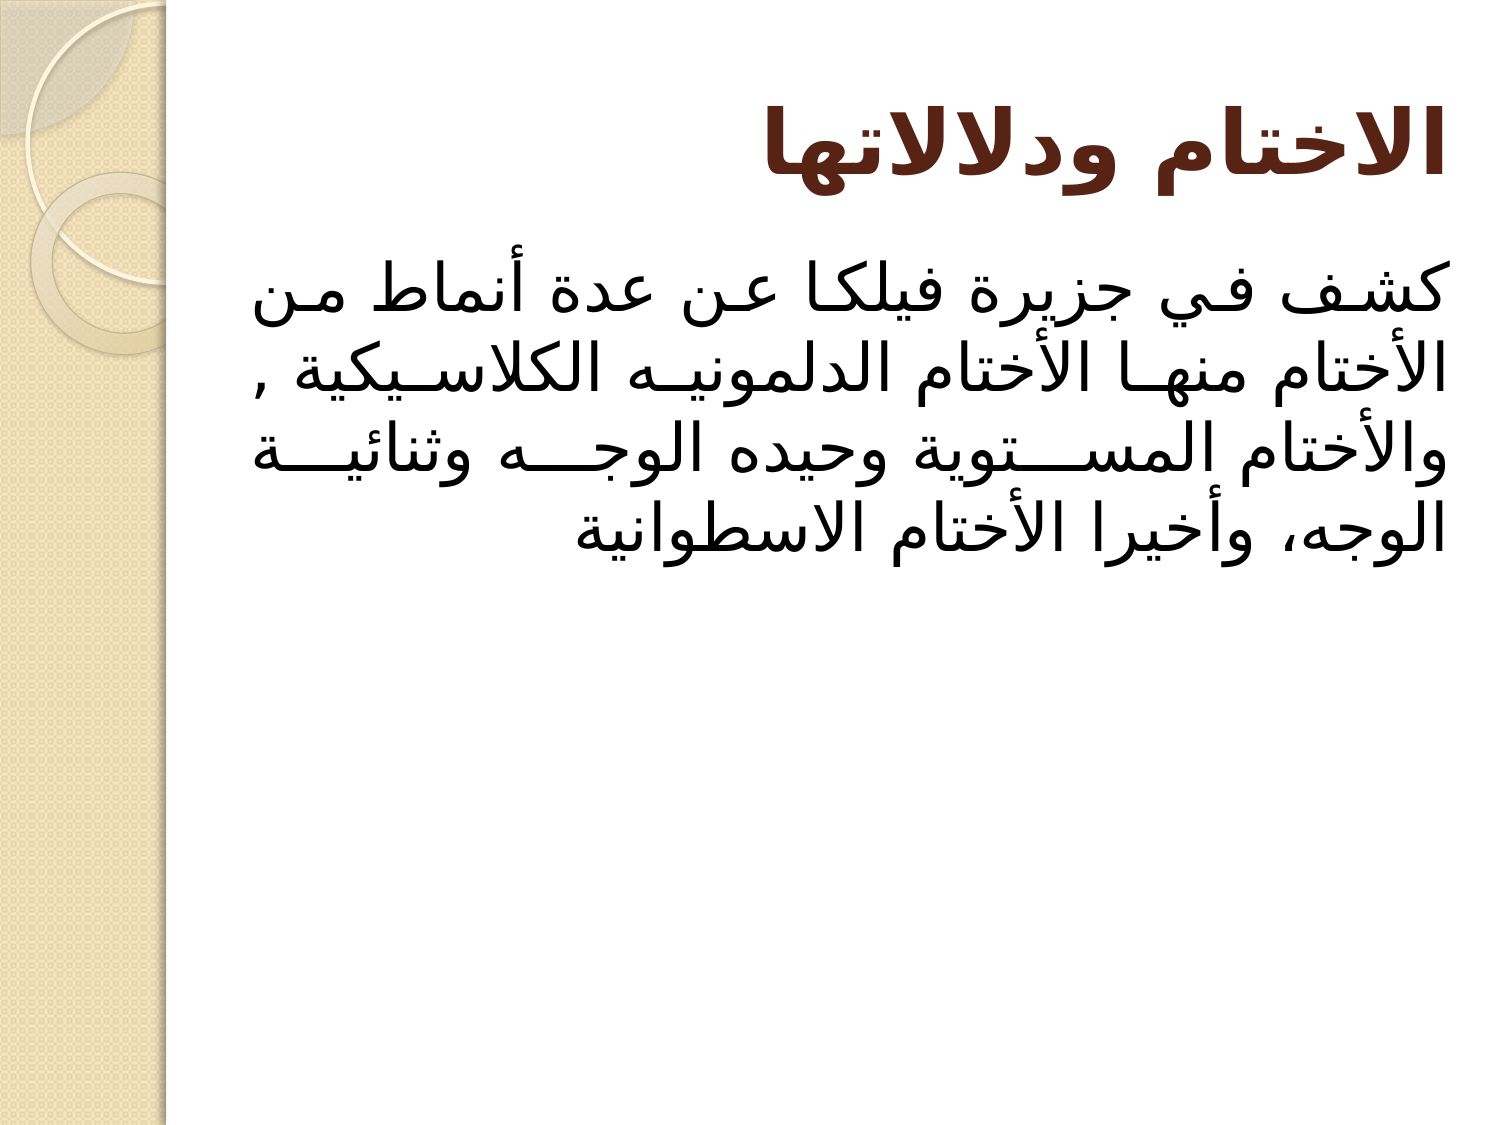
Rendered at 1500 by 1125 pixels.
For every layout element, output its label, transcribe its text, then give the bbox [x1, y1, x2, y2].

list كشف في جزيرة فيلكا عن عدة أنماط من الأختام منها الأختام الدلمونيه الكلاسيكية , والأختام المستوية وحيده الوجه وثنائية الوجه، وأخيرا الأختام الاسطوانية [235, 237, 1466, 1025]
title الاختام ودلالاتها [235, 45, 1466, 233]
